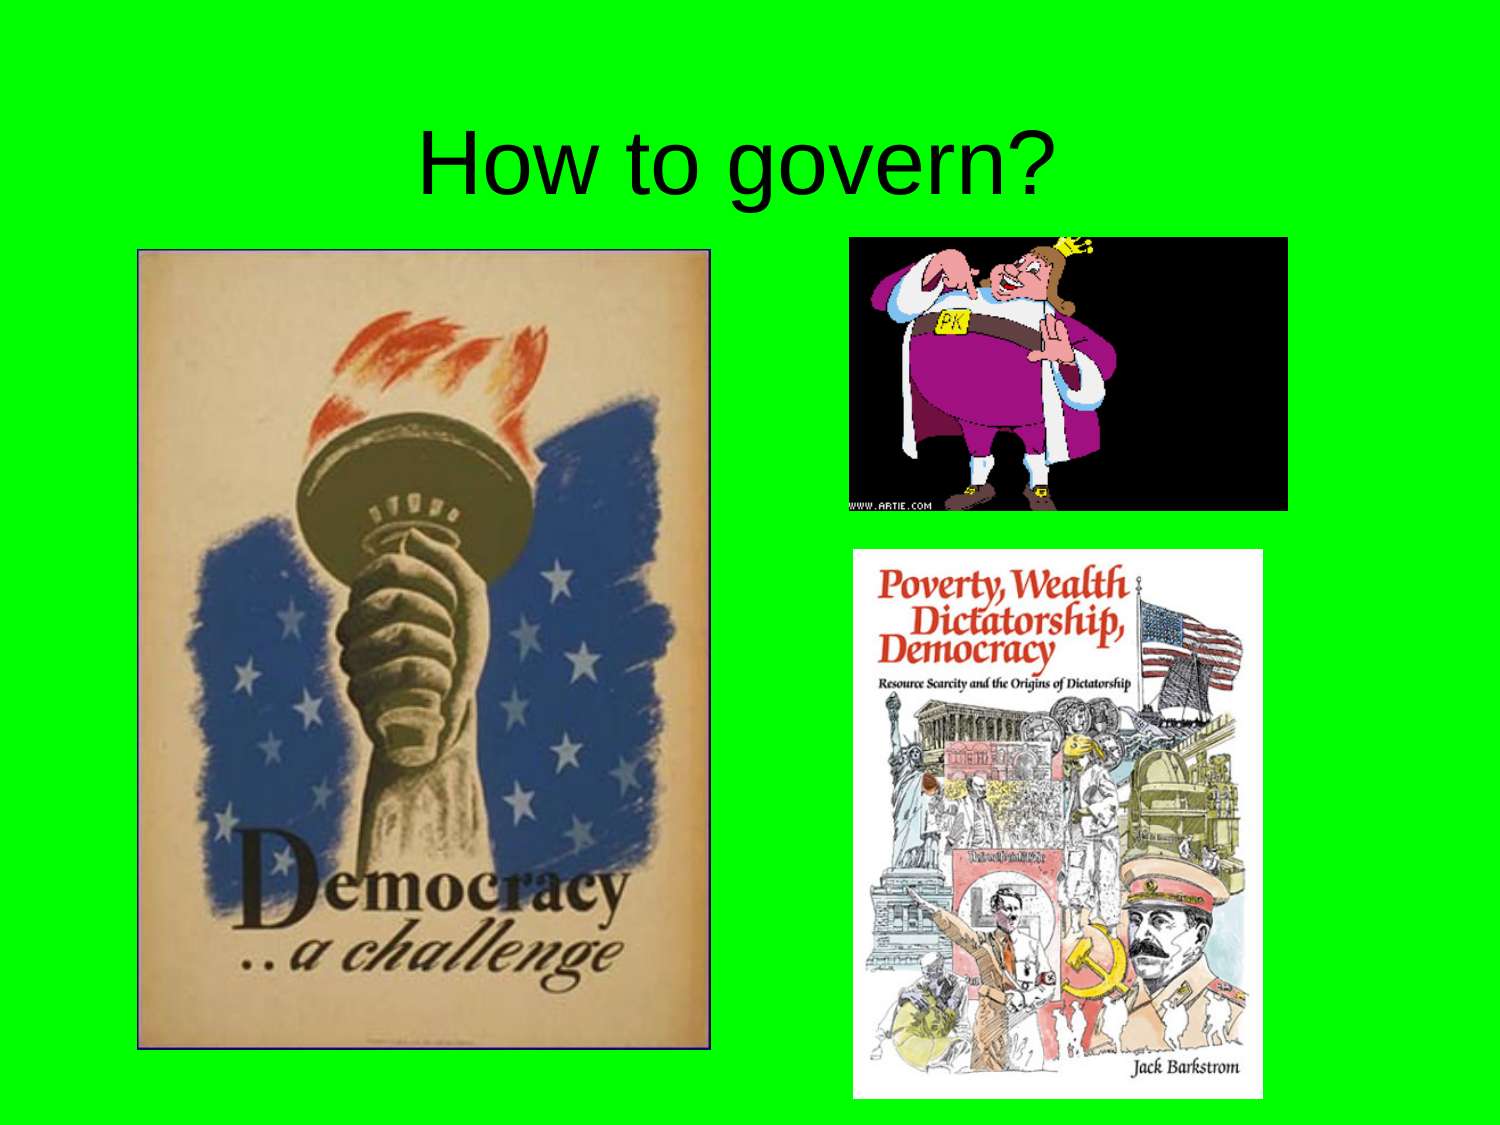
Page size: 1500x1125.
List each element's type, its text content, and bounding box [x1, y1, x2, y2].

picture [137, 249, 711, 1051]
title How to govern? [99, 37, 1375, 279]
picture [852, 549, 1263, 1099]
picture [849, 237, 1288, 512]
